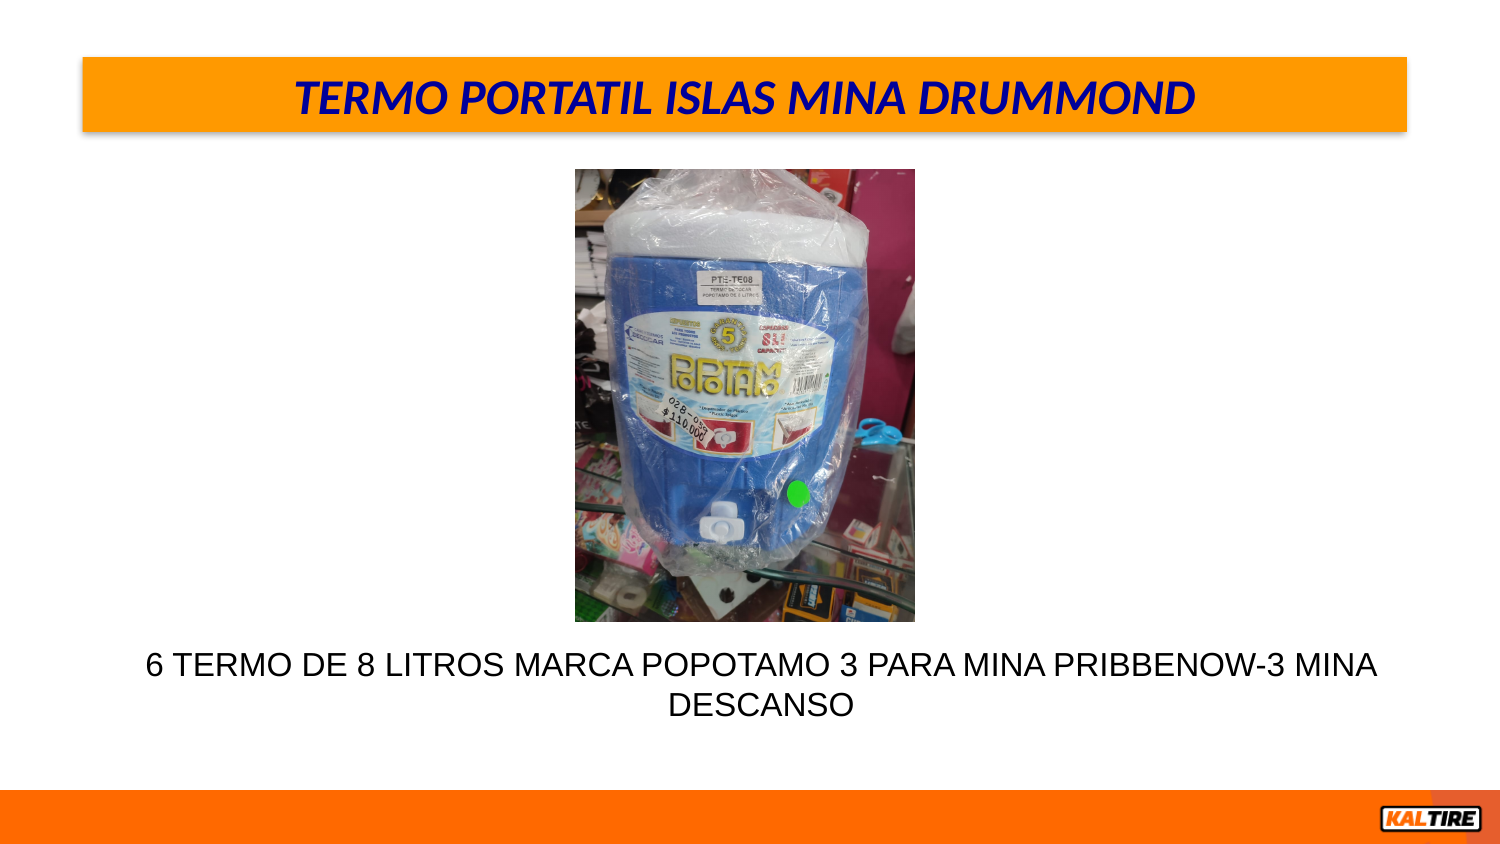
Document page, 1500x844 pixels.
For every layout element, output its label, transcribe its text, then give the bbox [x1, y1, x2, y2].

text_box 6 TERMO DE 8 LITROS MARCA POPOTAMO 3 PARA MINA PRIBBENOW-3 MINA DESCANSO [82, 636, 1440, 731]
picture [574, 168, 915, 622]
text_box TERMO PORTATIL ISLAS MINA DRUMMOND [82, 57, 1407, 132]
picture [0, 790, 1500, 844]
